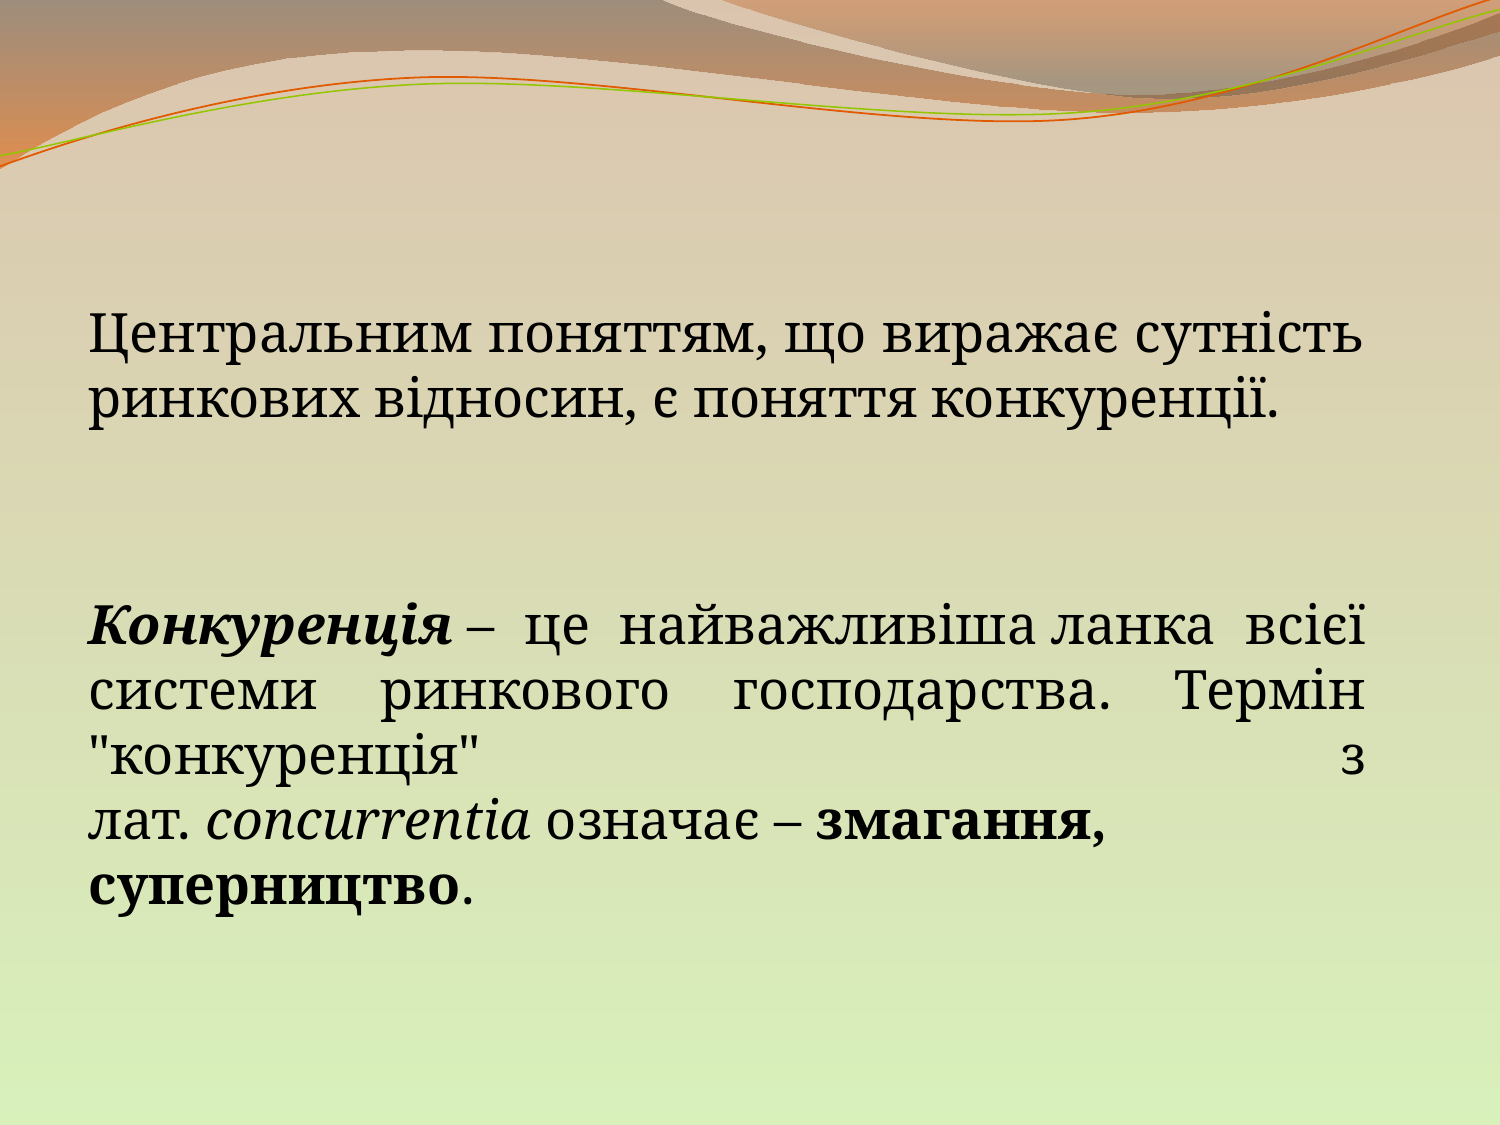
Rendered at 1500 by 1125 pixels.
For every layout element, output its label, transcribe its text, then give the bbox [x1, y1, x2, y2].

subtitle Центральним поняттям, що виражає сутність ринкових відносин, є поняття конкуренції. Конкуренція – це найважливіша ланка всієї системи ринкового господарства. Термін "конкуренція" з лат. concurrentia означає – змагання, суперництво. [88, 290, 1378, 579]
